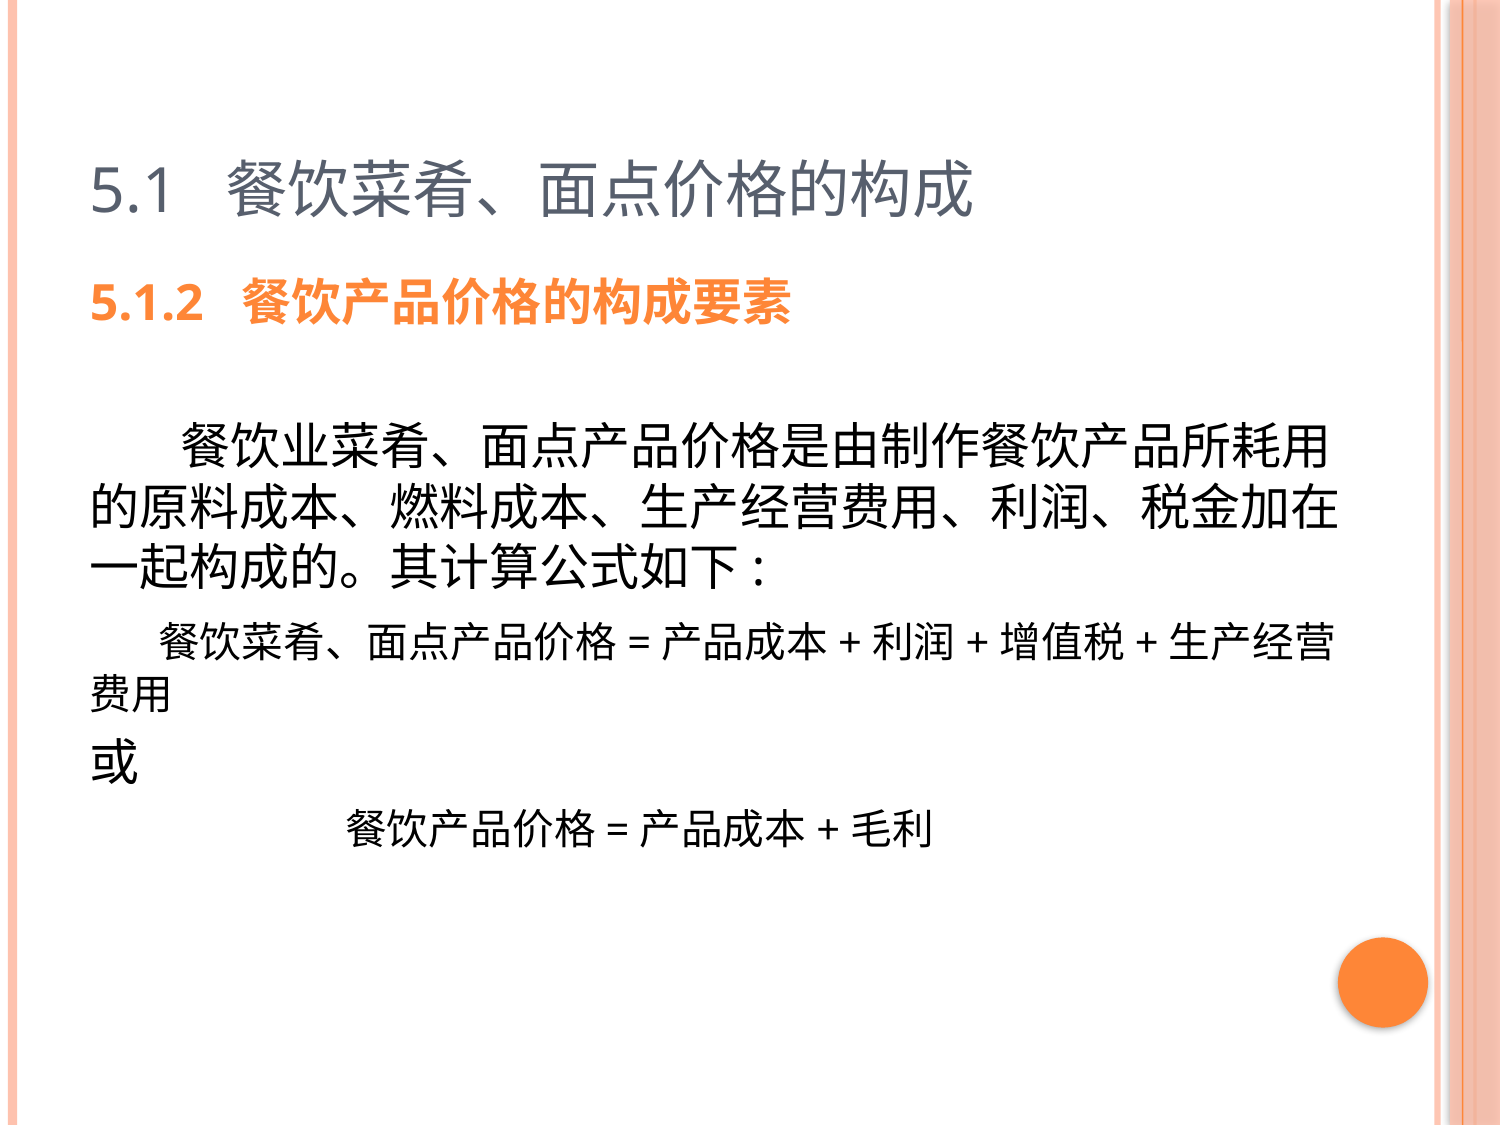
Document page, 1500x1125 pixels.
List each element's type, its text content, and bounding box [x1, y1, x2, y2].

title 5.1 餐饮菜肴、面点价格的构成 [75, 45, 1300, 233]
list 5.1.2 餐饮产品价格的构成要素 餐饮业菜肴、面点产品价格是由制作餐饮产品所耗用的原料成本、燃料成本、生产经营费用、利润、税金加在一起构成的。其计算公式如下: 餐饮菜肴、面点产品价格=产品成本+利润+增值税+生产经营费用 或 餐饮产品价格=产品成本+毛利 [74, 262, 1371, 1063]
